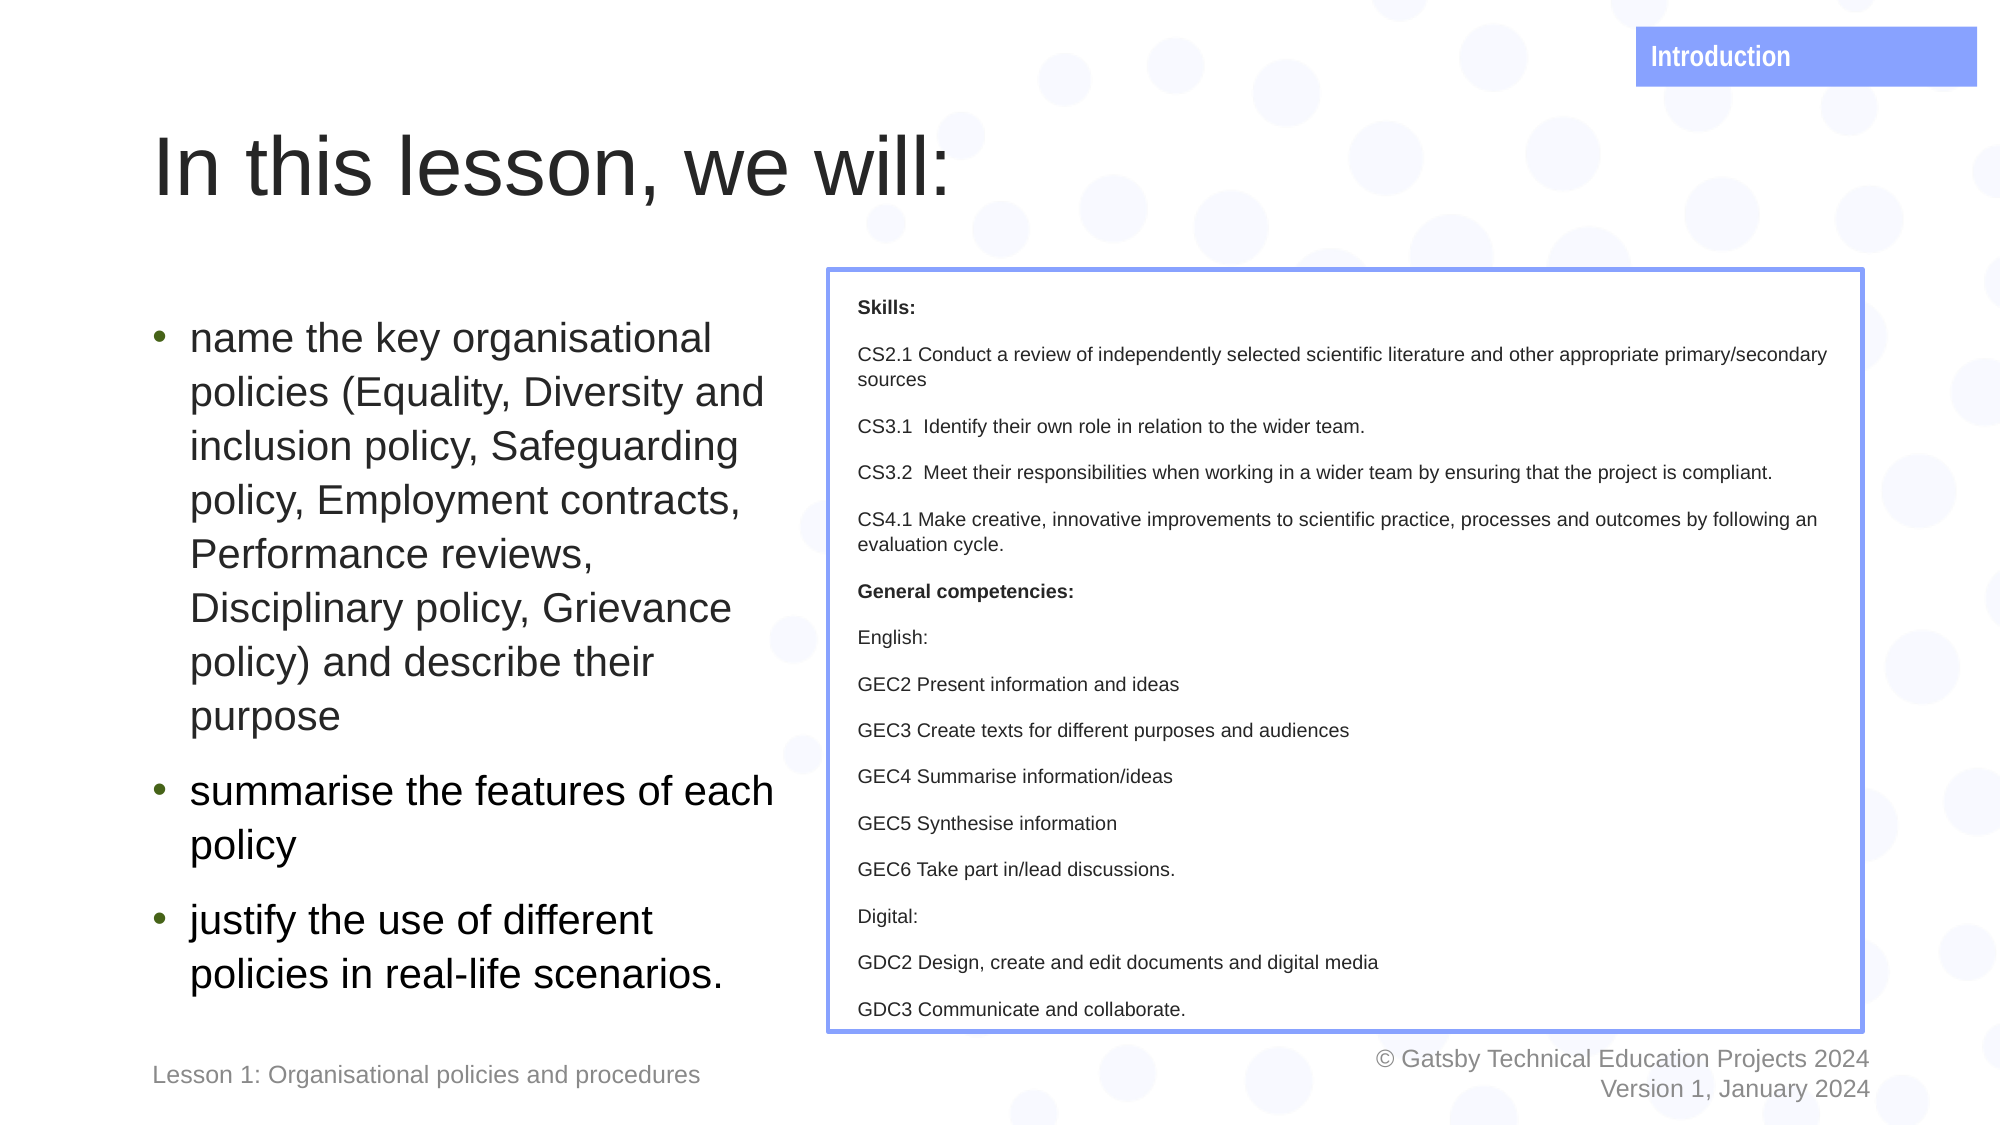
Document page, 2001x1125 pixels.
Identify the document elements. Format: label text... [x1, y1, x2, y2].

list name the key organisational policies (Equality, Diversity and inclusion policy, Safeguarding policy, Employment contracts, Performance reviews, Disciplinary policy, Grievance policy) and describe their purpose summarise the features of each policy justify the use of different policies in real-life scenarios. [137, 299, 796, 1036]
title In this lesson, we will: [137, 59, 1863, 278]
list Introduction [1636, 26, 1978, 87]
list Skills: CS2.1 Conduct a review of independently selected scientific literature and other appropriate primary/secondary sources CS3.1 Identify their own role in relation to the wider team. CS3.2 Meet their responsibilities when working in a wider team by ensuring that the project is compliant. CS4.1 Make creative, innovative improvements to scientific practice, processes and outcomes by following an evaluation cycle. General competencies: English: GEC2 Present information and ideas GEC3 Create texts for different purposes and audiences GEC4 Summarise information/ideas GEC5 Synthesise information GEC6 Take part in/lead discussions. Digital: GDC2 Design, create and edit documents and digital media GDC3 Communicate and collaborate. [826, 267, 1865, 1034]
list Lesson 1: Organisational policies and procedures [137, 1042, 829, 1103]
